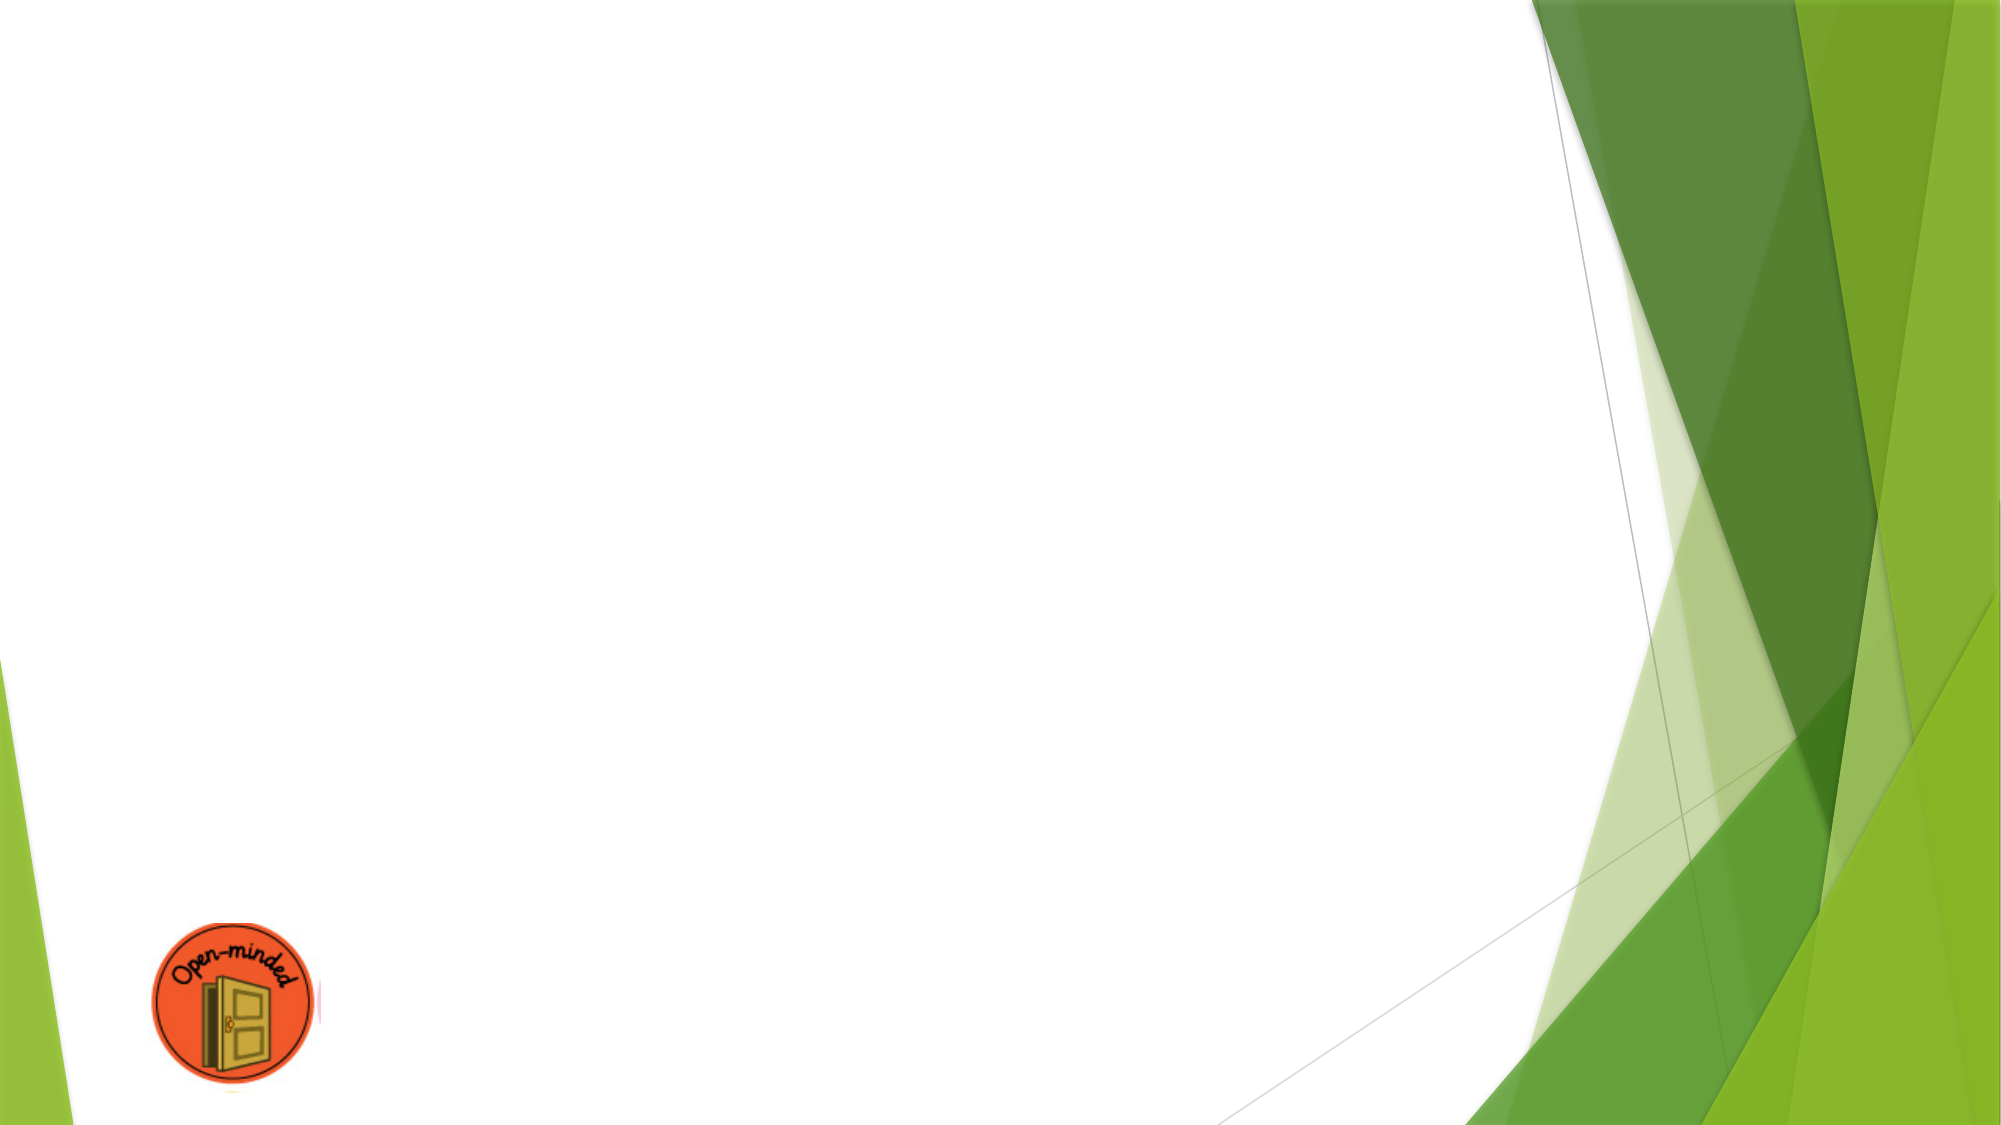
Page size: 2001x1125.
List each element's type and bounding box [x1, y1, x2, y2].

picture [149, 923, 321, 1094]
